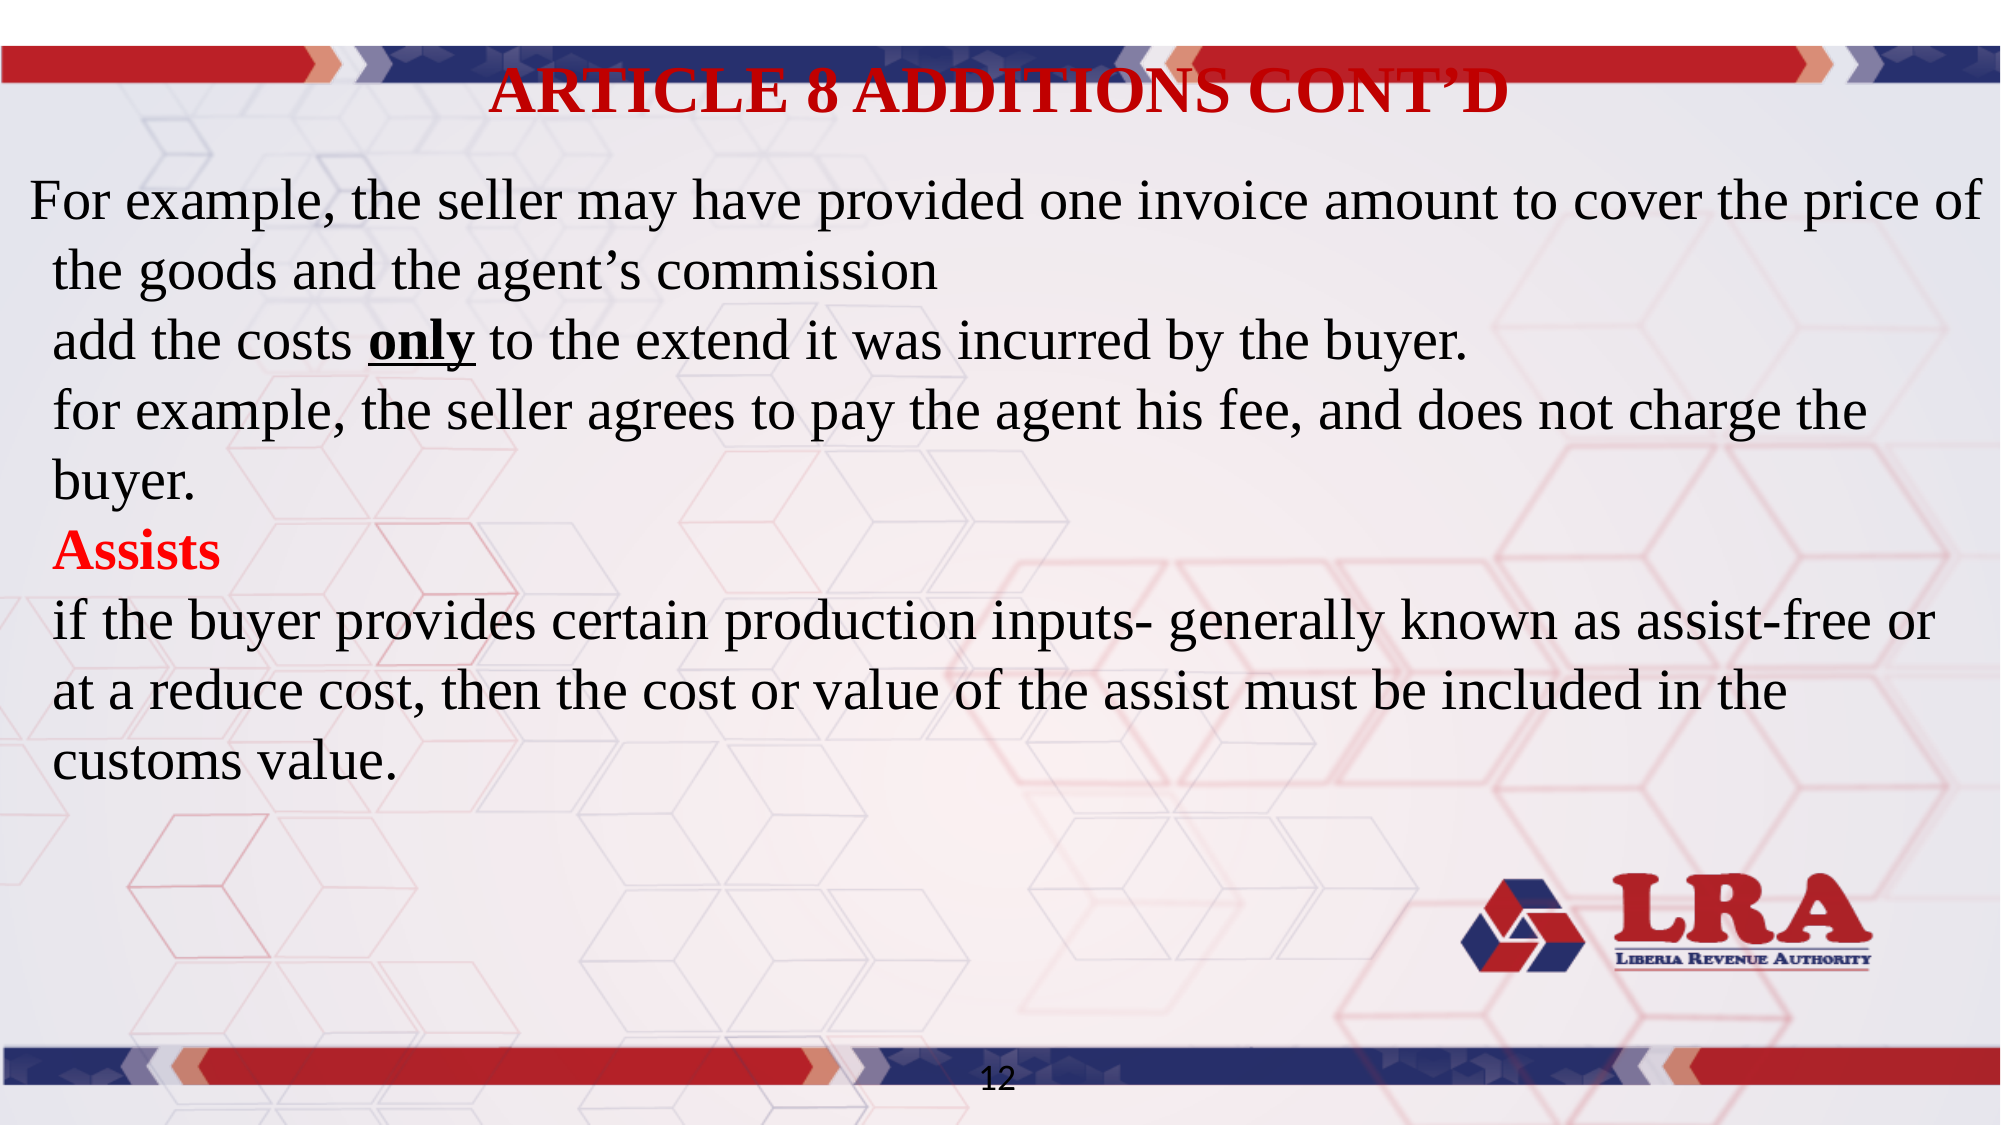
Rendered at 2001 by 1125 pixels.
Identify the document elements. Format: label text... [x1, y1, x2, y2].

text_box 12 [963, 1045, 1044, 1106]
title ARTICLE 8 ADDITIONS CONT’D [0, 59, 2000, 122]
list For example, the seller may have provided one invoice amount to cover the price of the goods and the agent’s commission add the costs only to the extend it was incurred by the buyer. for example, the seller agrees to pay the agent his fee, and does not charge the buyer. Assists if the buyer provides certain production inputs- generally known as assist-free or at a reduce cost, then the cost or value of the assist must be included in the customs value. [0, 153, 2000, 1074]
picture [0, 0, 2001, 1125]
